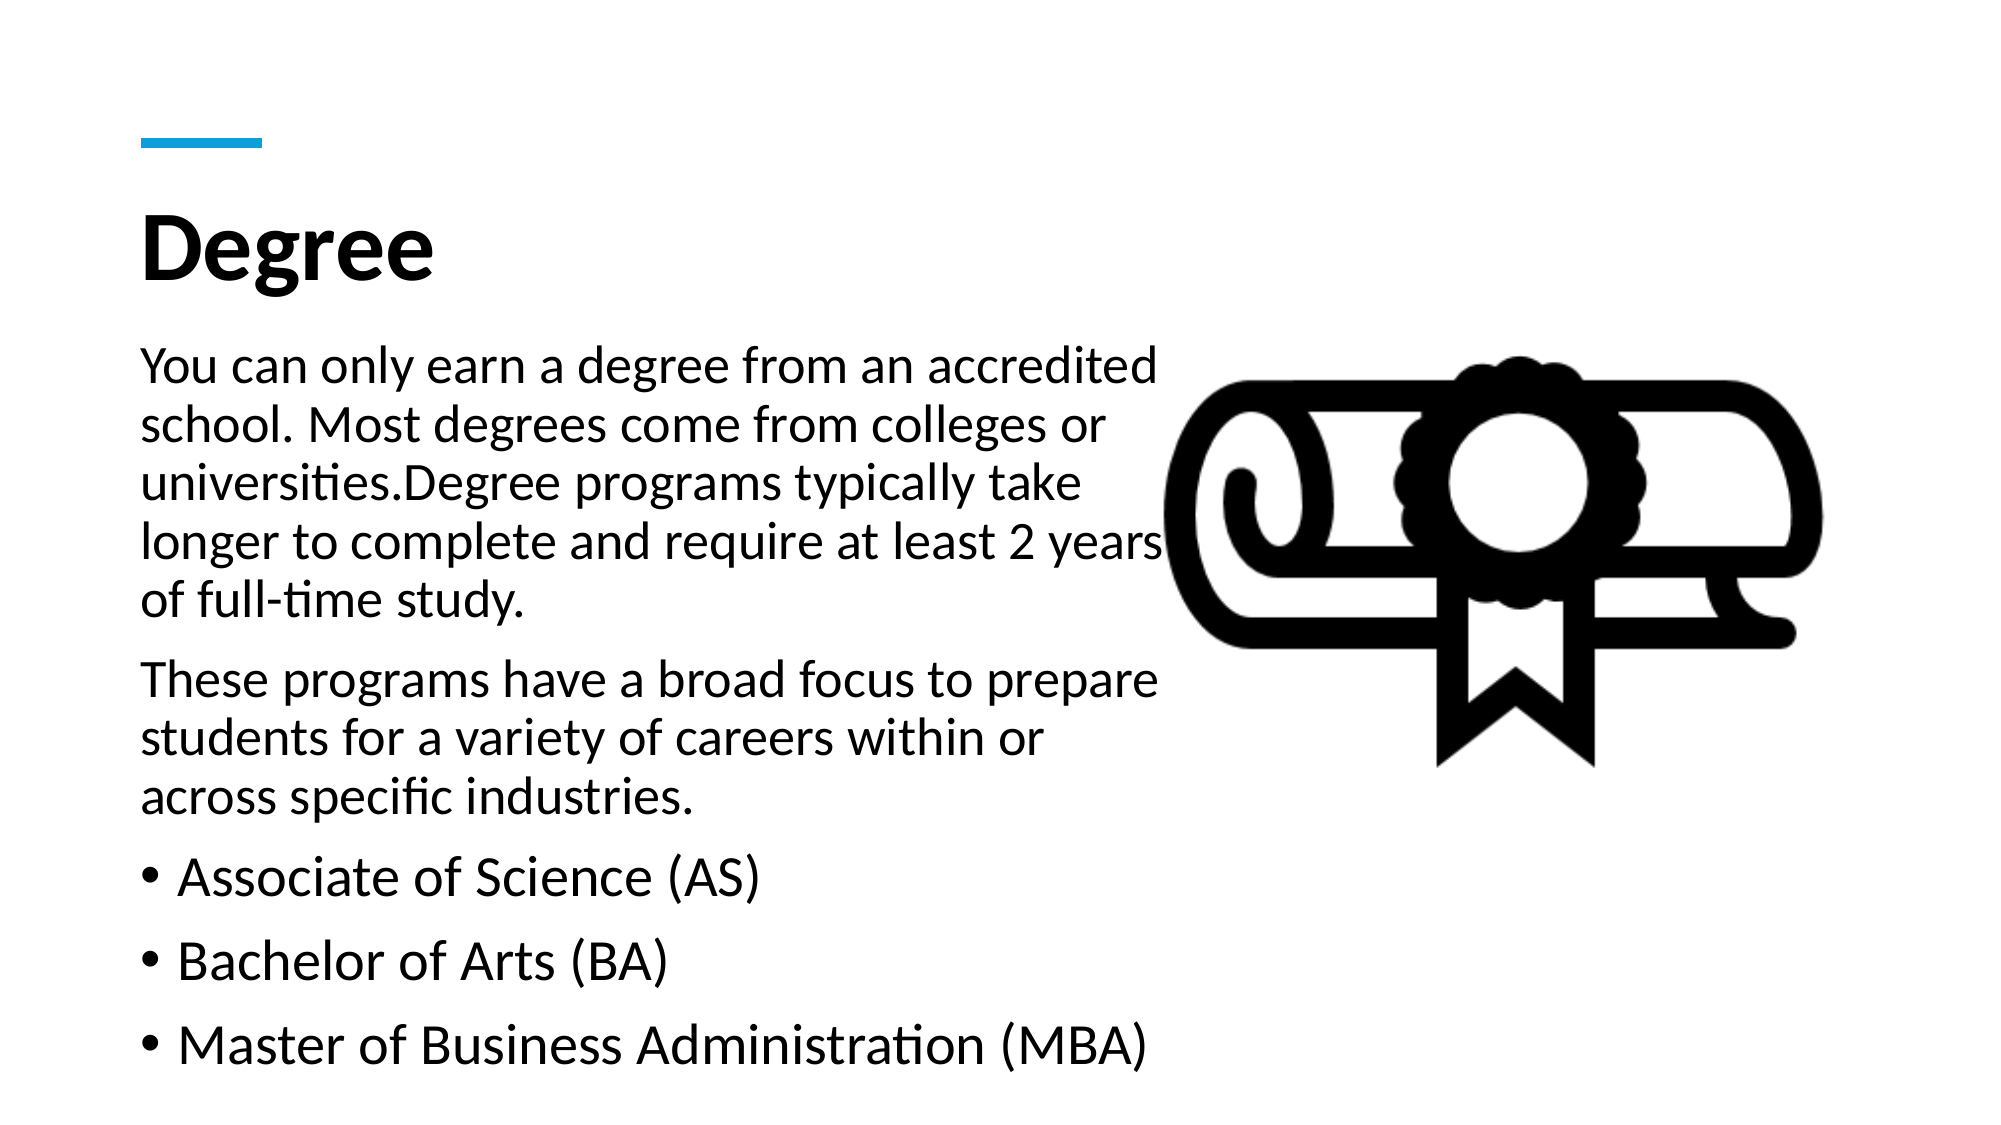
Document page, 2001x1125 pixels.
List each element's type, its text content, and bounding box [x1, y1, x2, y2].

picture [1113, 183, 1872, 942]
list You can only earn a degree from an accredited school. Most degrees come from colleges or universities.Degree programs typically take longer to complete and require at least 2 years of full-time study. These programs have a broad focus to prepare students for a variety of careers within or across specific industries. Associate of Science (AS) Bachelor of Arts (BA) Master of Business Administration (MBA) [124, 329, 1182, 1087]
title Degree [124, 186, 920, 329]
